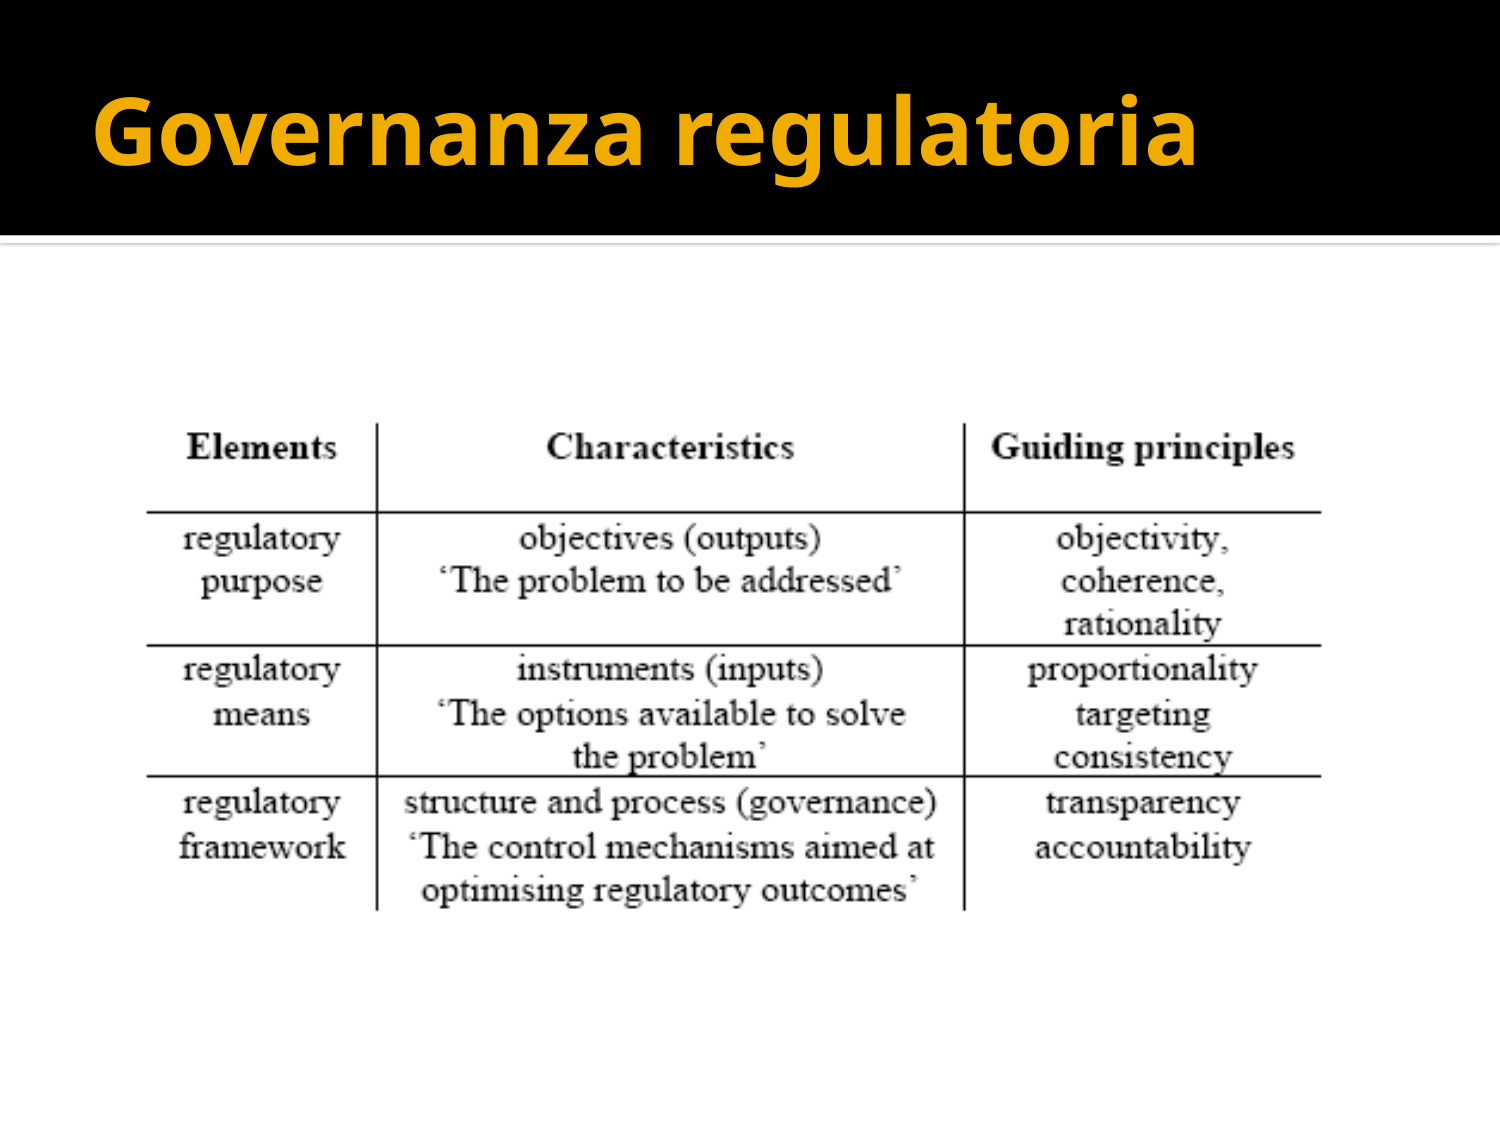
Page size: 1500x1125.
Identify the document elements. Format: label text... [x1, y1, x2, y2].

picture [102, 393, 1363, 925]
title Governanza regulatoria [75, 25, 1425, 231]
